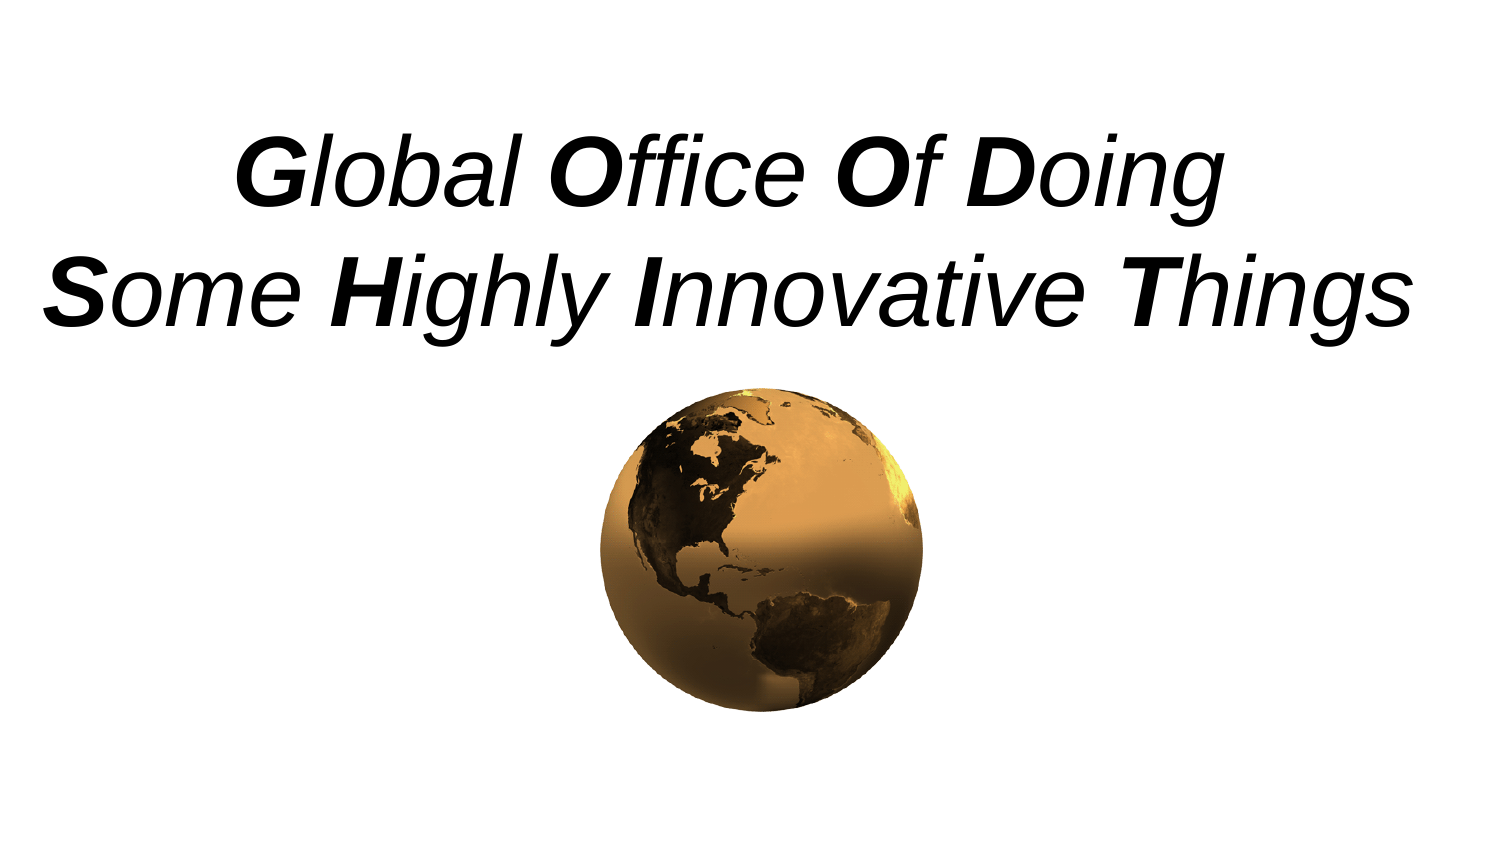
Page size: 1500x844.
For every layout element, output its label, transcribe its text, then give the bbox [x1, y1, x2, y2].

picture [594, 382, 929, 718]
text_box Global Office Of Doing Some Highly Innovative Things [0, 91, 1500, 513]
